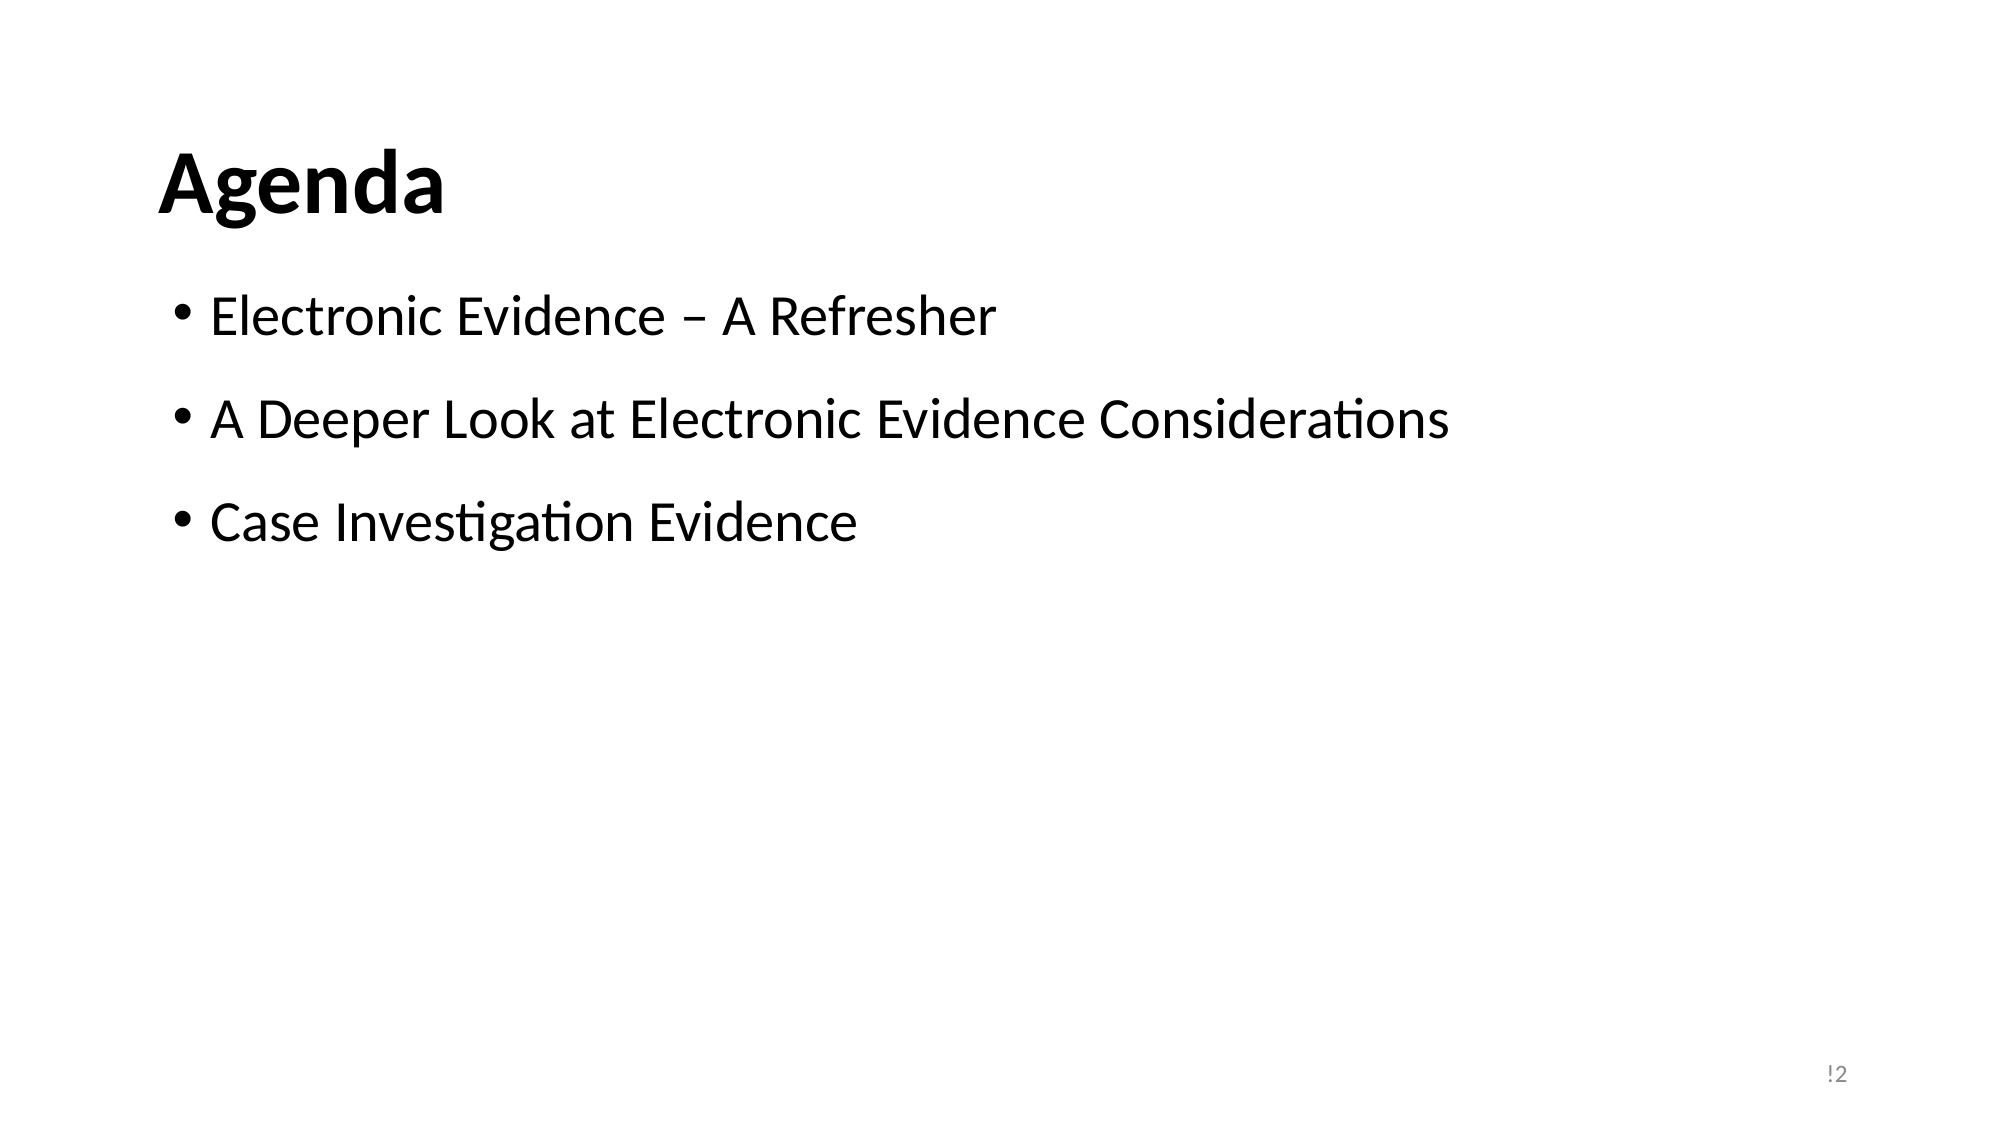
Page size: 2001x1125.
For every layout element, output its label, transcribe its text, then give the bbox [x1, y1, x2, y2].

list Electronic Evidence – A Refresher A Deeper Look at Electronic Evidence Considerations Case Investigation Evidence [157, 269, 1650, 804]
slide_number !2 [1412, 1042, 1863, 1103]
title Agenda [143, 120, 1494, 248]
